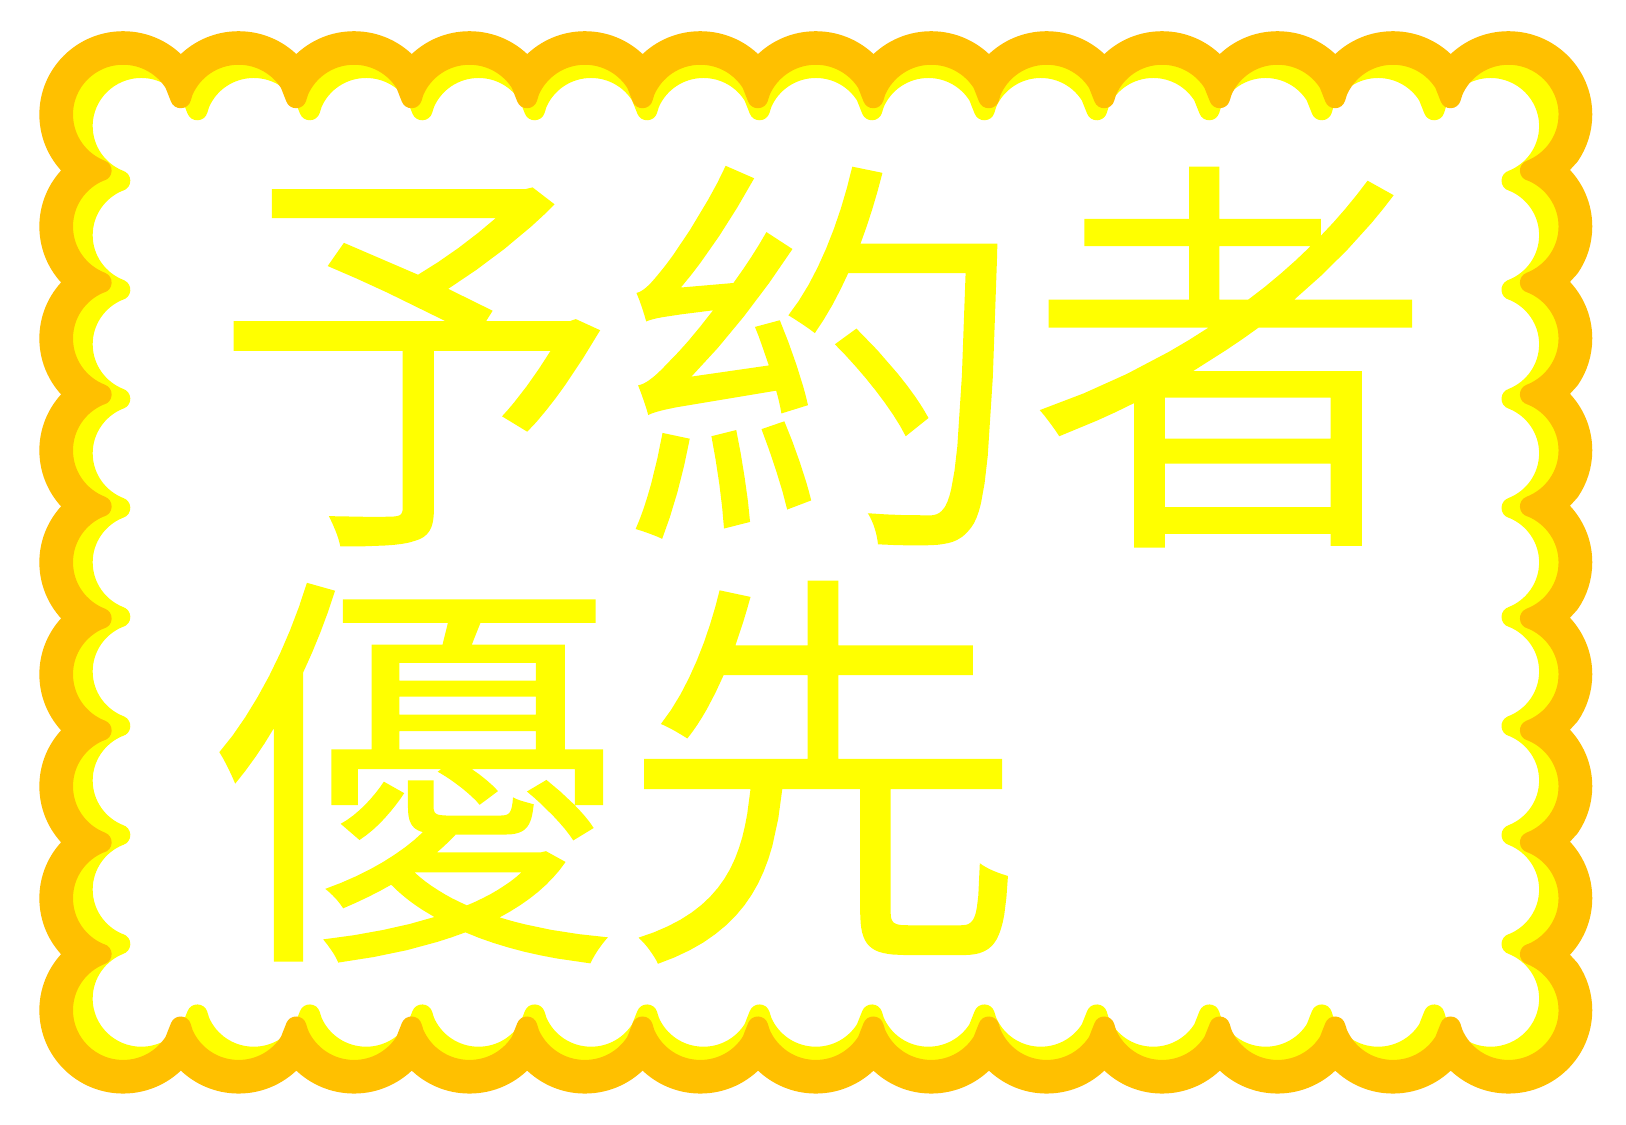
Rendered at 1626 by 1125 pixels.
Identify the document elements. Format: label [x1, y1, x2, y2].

text_box [294, 0, 1337, 1125]
